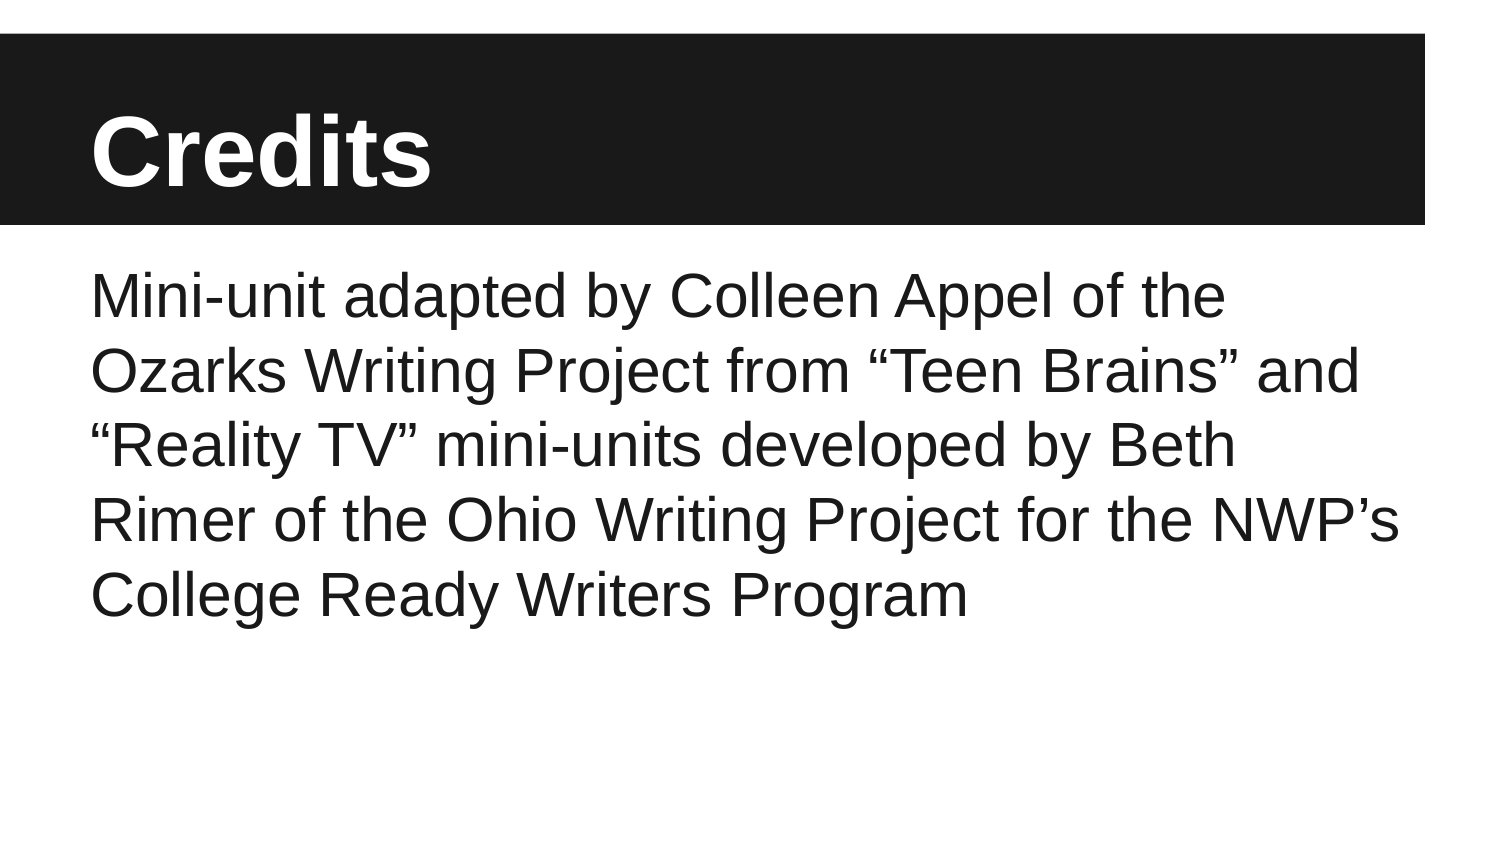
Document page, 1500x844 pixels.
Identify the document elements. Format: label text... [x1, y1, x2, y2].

title Credits [75, 33, 1425, 221]
list Mini-unit adapted by Colleen Appel of the Ozarks Writing Project from “Teen Brains” and “Reality TV” mini-units developed by Beth Rimer of the Ohio Writing Project for the NWP’s College Ready Writers Program [75, 239, 1425, 808]
